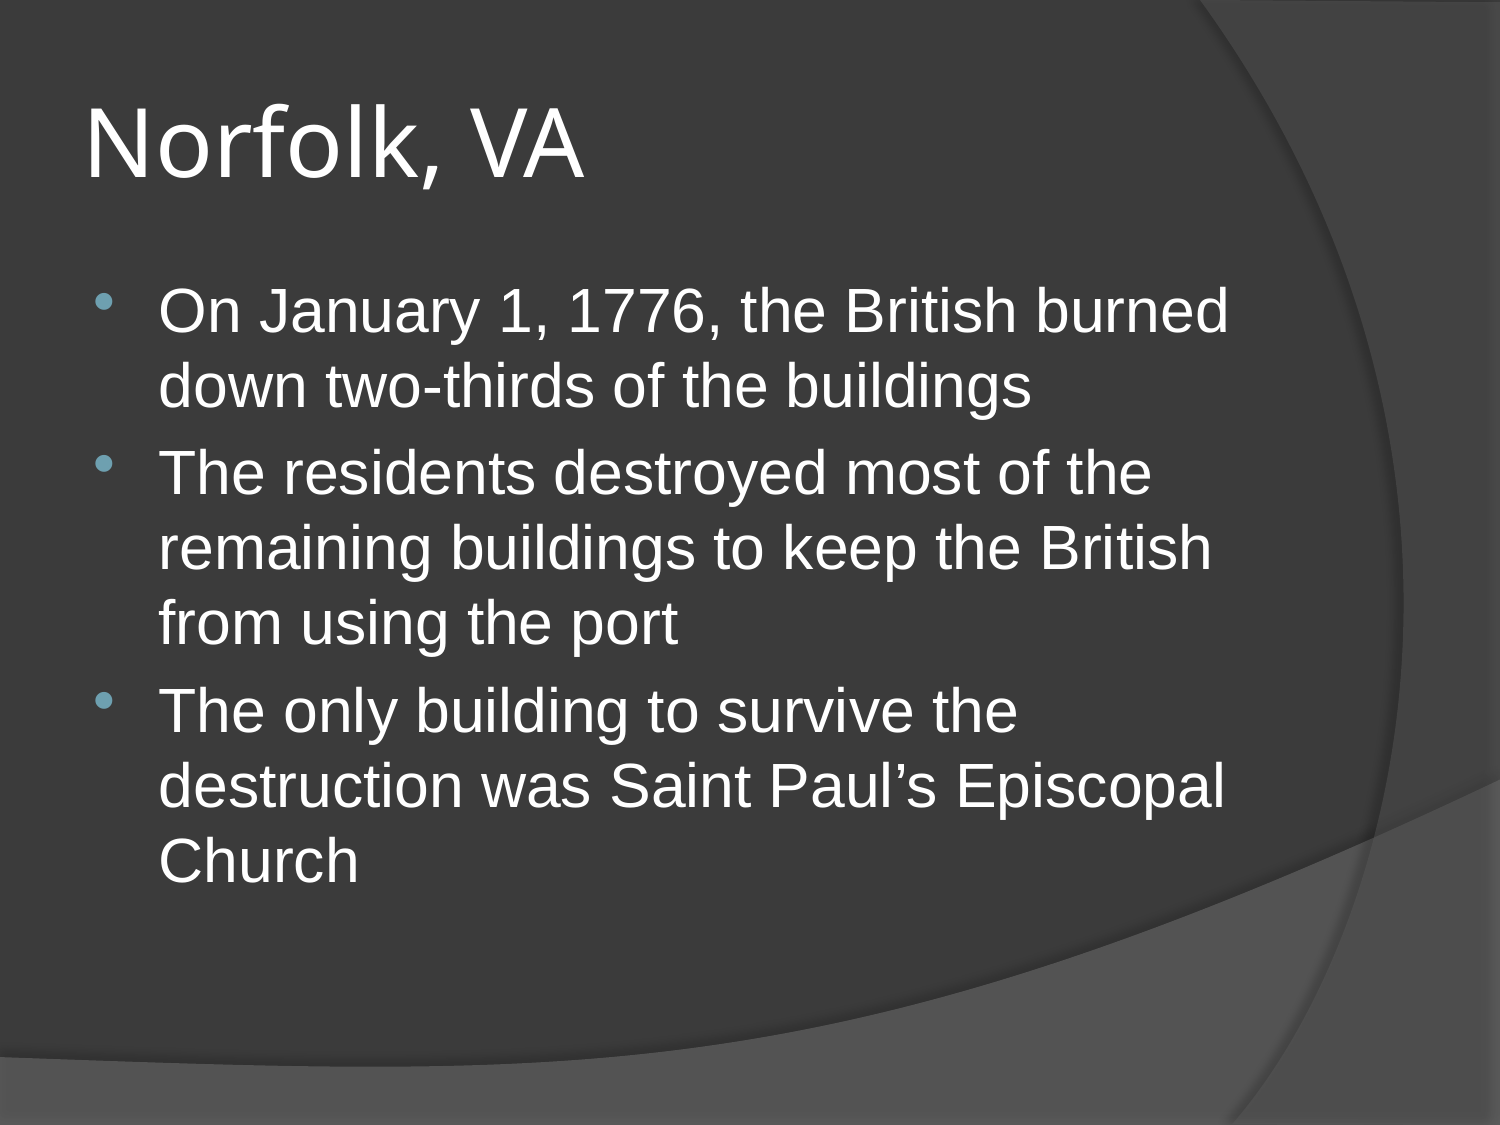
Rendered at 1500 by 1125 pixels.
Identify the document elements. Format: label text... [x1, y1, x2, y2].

title Norfolk, VA [75, 45, 1300, 233]
list On January 1, 1776, the British burned down two-thirds of the buildings The residents destroyed most of the remaining buildings to keep the British from using the port The only building to survive the destruction was Saint Paul’s Episcopal Church [75, 262, 1300, 1005]
